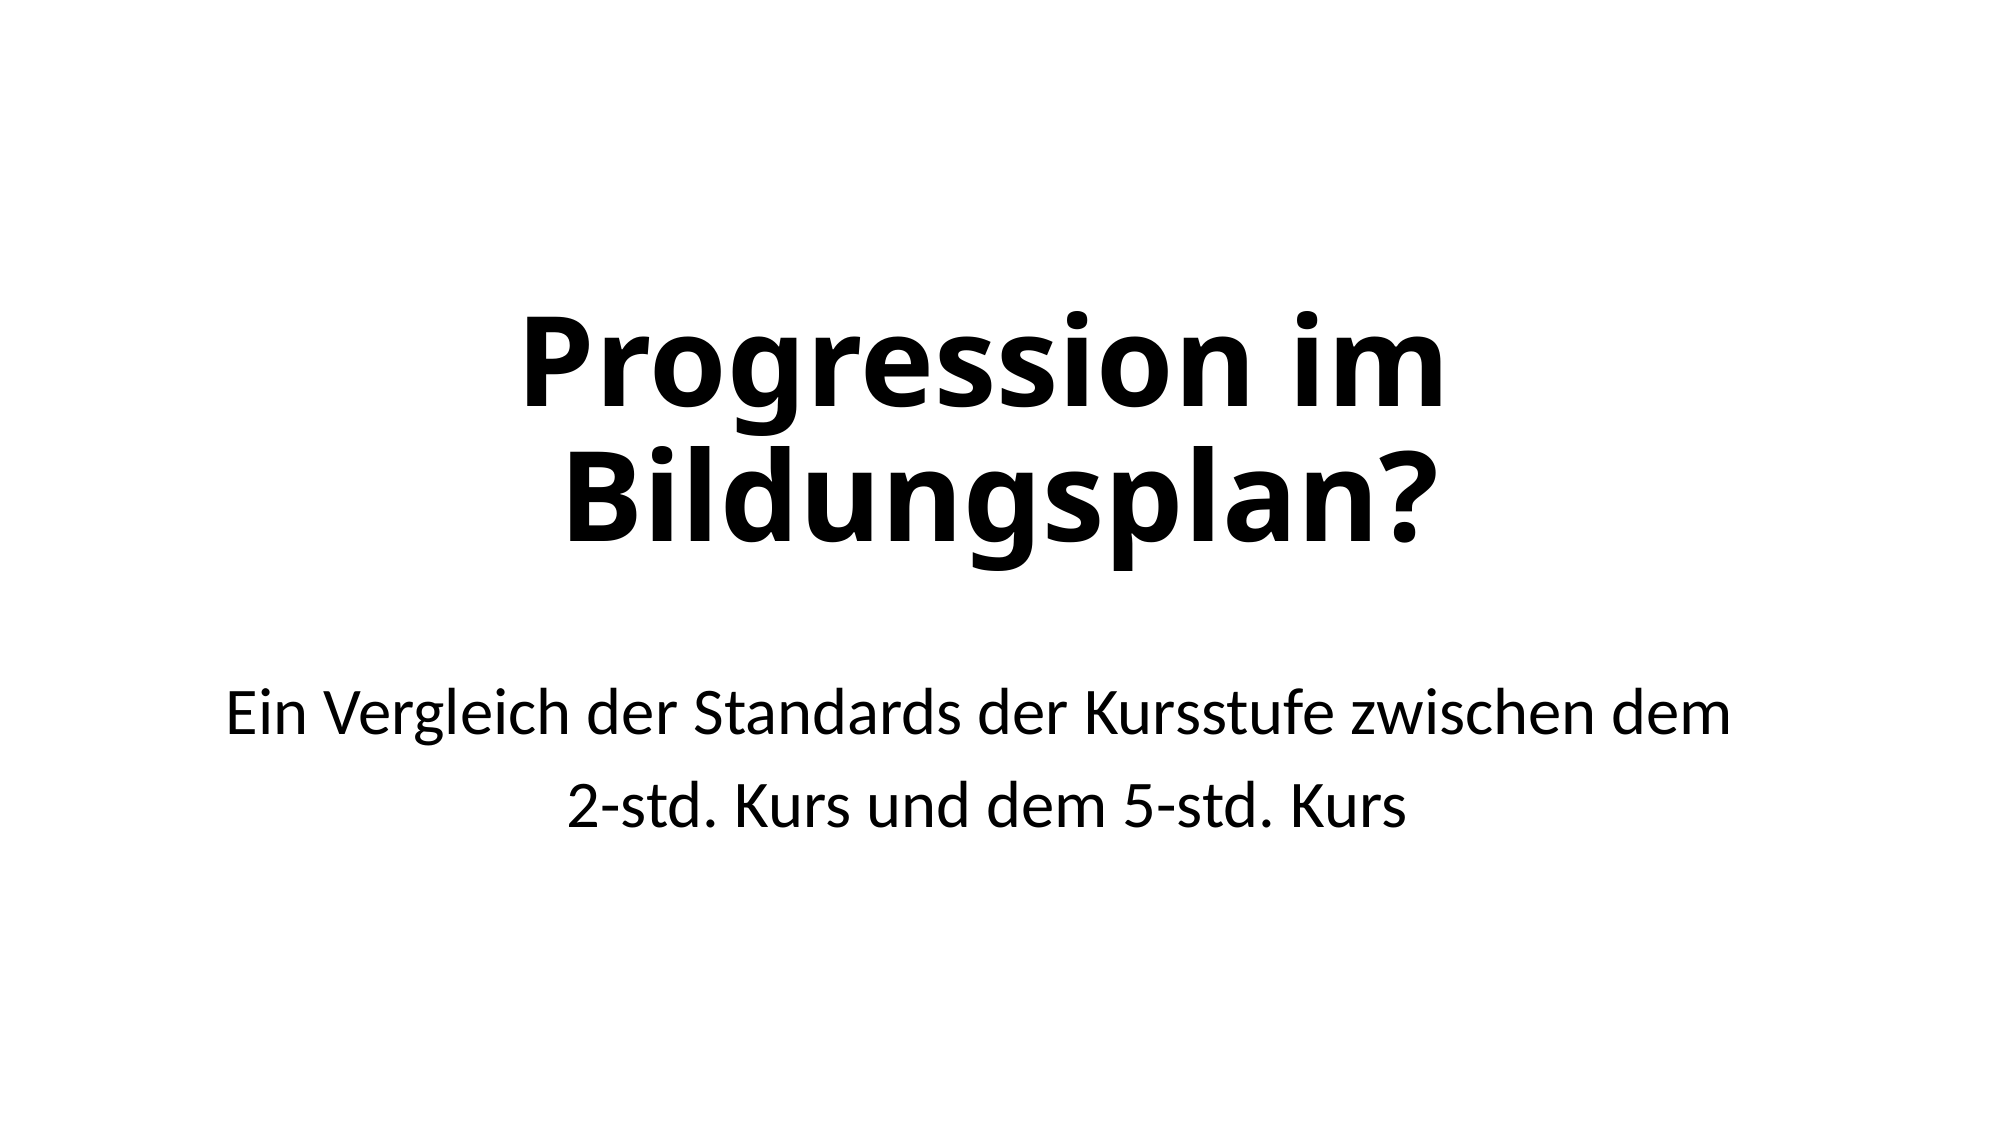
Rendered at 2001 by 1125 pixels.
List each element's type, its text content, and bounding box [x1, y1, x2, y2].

subtitle Ein Vergleich der Standards der Kursstufe zwischen dem 2-std. Kurs und dem 5-std. Kurs [58, 669, 1917, 941]
title Progression im Bildungsplan? [249, 184, 1750, 576]
